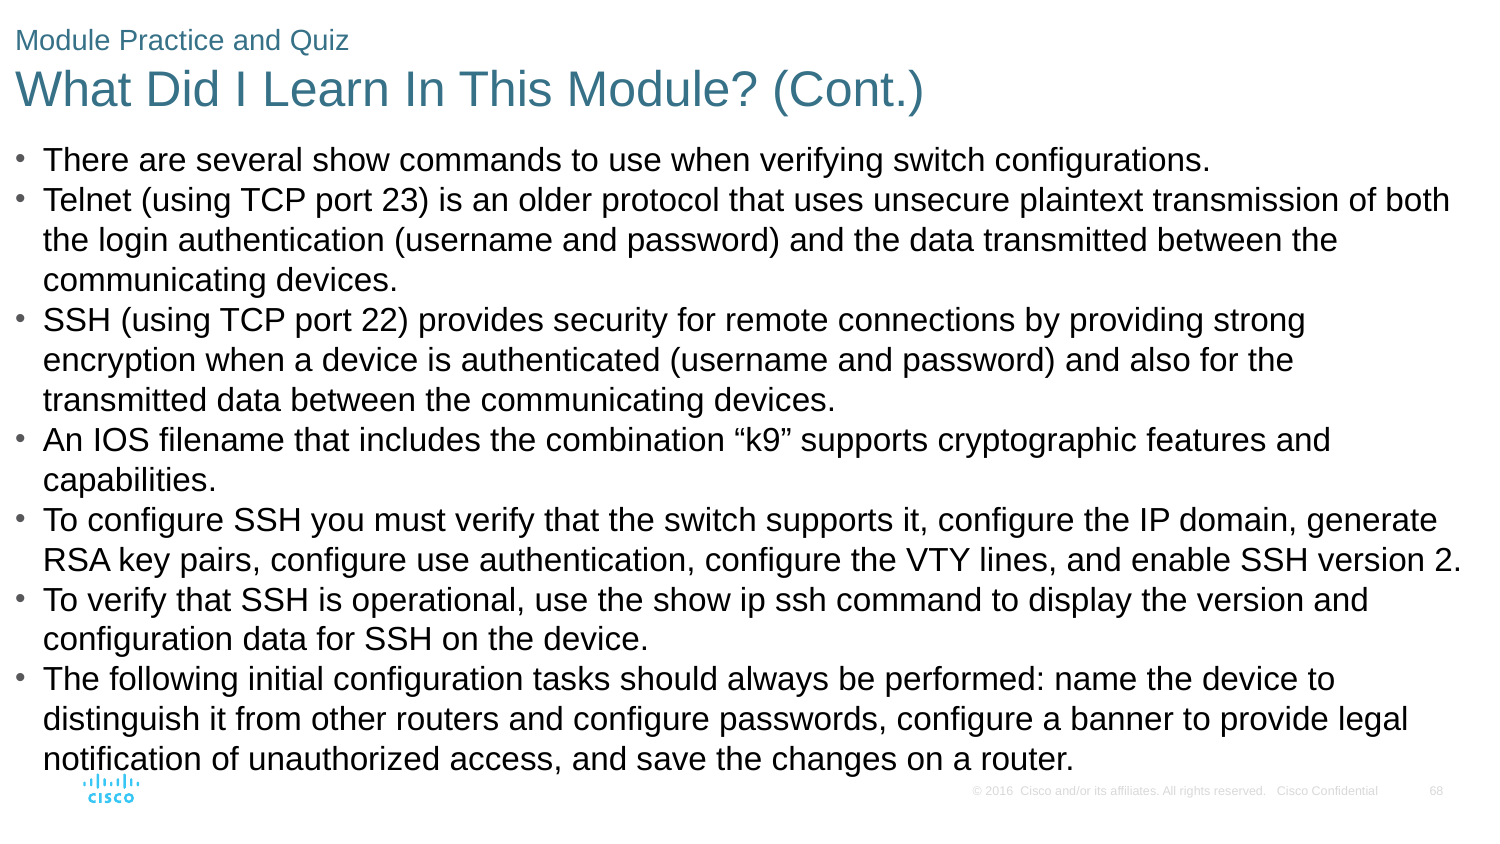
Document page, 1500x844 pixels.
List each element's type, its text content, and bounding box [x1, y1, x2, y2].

list There are several show commands to use when verifying switch configurations. Telnet (using TCP port 23) is an older protocol that uses unsecure plaintext transmission of both the login authentication (username and password) and the data transmitted between the communicating devices. SSH (using TCP port 22) provides security for remote connections by providing strong encryption when a device is authenticated (username and password) and also for the transmitted data between the communicating devices. An IOS filename that includes the combination “k9” supports cryptographic features and capabilities. To configure SSH you must verify that the switch supports it, configure the IP domain, generate RSA key pairs, configure use authentication, configure the VTY lines, and enable SSH version 2. To verify that SSH is operational, use the show ip ssh command to display the version and configuration data for SSH on the device. The following initial configuration tasks should always be performed: name the device to distinguish it from other routers and configure passwords, configure a banner to provide legal notification of unauthorized access, and save the changes on a router. [0, 131, 1500, 813]
title Module Practice and Quiz What Did I Learn In This Module? (Cont.) [0, 6, 1500, 131]
